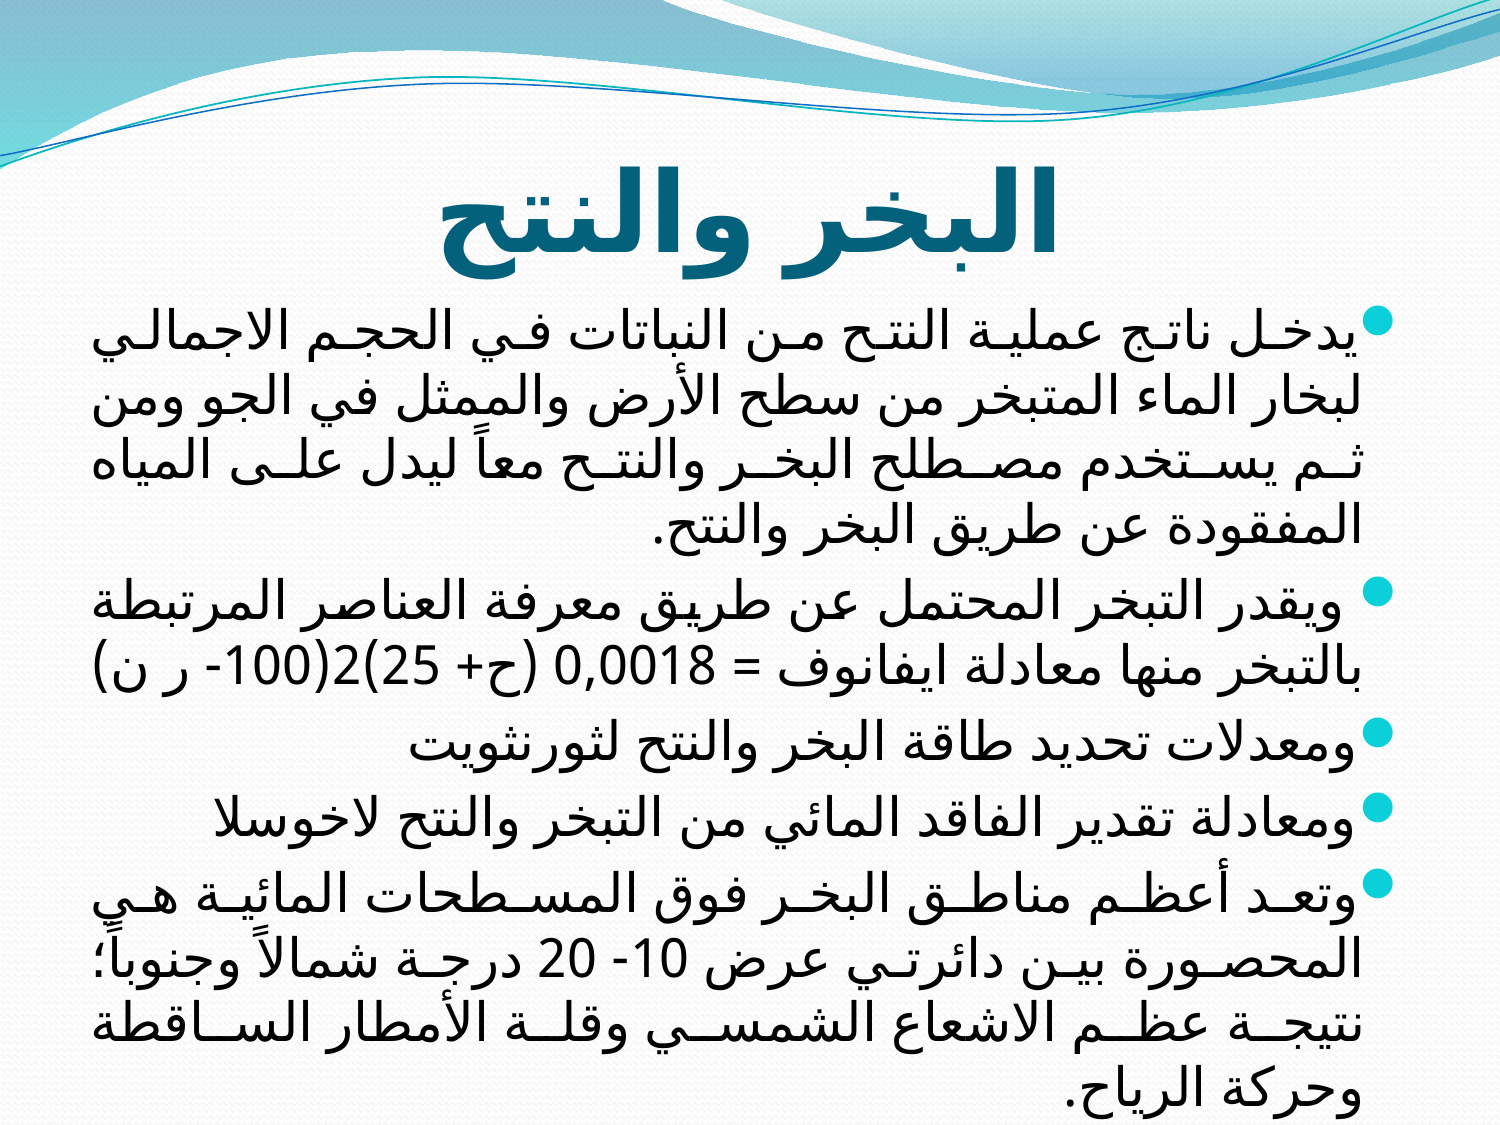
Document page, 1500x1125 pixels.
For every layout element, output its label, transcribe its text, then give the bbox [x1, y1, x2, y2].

title البخر والنتح [75, 115, 1425, 275]
list يدخل ناتج عملية النتح من النباتات في الحجم الاجمالي لبخار الماء المتبخر من سطح الأرض والممثل في الجو ومن ثم يستخدم مصطلح البخر والنتح معاً ليدل على المياه المفقودة عن طريق البخر والنتح. ويقدر التبخر المحتمل عن طريق معرفة العناصر المرتبطة بالتبخر منها معادلة ايفانوف = 0,0018 (ح+ 25)2(100- ر ن) ومعدلات تحديد طاقة البخر والنتح لثورنثويت ومعادلة تقدير الفاقد المائي من التبخر والنتح لاخوسلا وتعد أعظم مناطق البخر فوق المسطحات المائية هي المحصورة بين دائرتي عرض 10- 20 درجة شمالاً وجنوباً؛ نتيجة عظم الاشعاع الشمسي وقلة الأمطار الساقطة وحركة الرياح. وأقل المناطق شمال وجنوب 50 درجة حتى القطبين. [75, 287, 1425, 1075]
